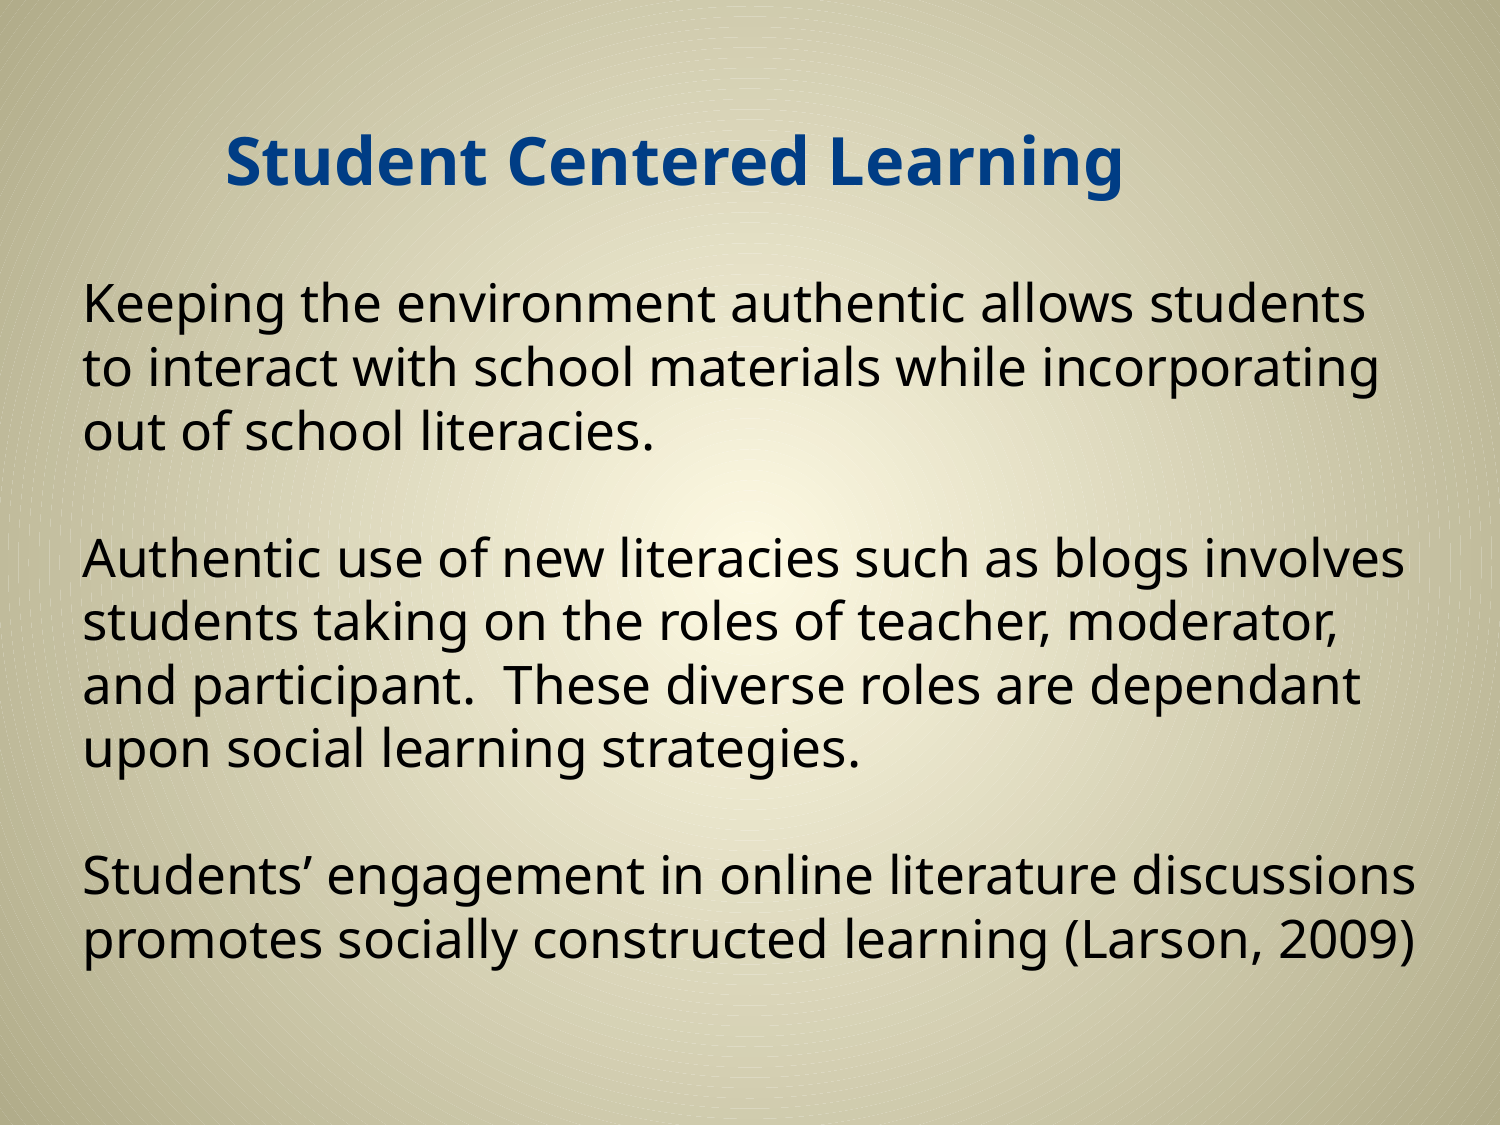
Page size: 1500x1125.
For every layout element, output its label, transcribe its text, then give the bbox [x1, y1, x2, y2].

list Keeping the environment authentic allows students to interact with school materials while incorporating out of school literacies. Authentic use of new literacies such as blogs involves students taking on the roles of teacher, moderator, and participant. These diverse roles are dependant upon social learning strategies. Students’ engagement in online literature discussions promotes socially constructed learning (Larson, 2009) [75, 262, 1425, 1025]
title Student Centered Learning [75, 50, 1425, 213]
